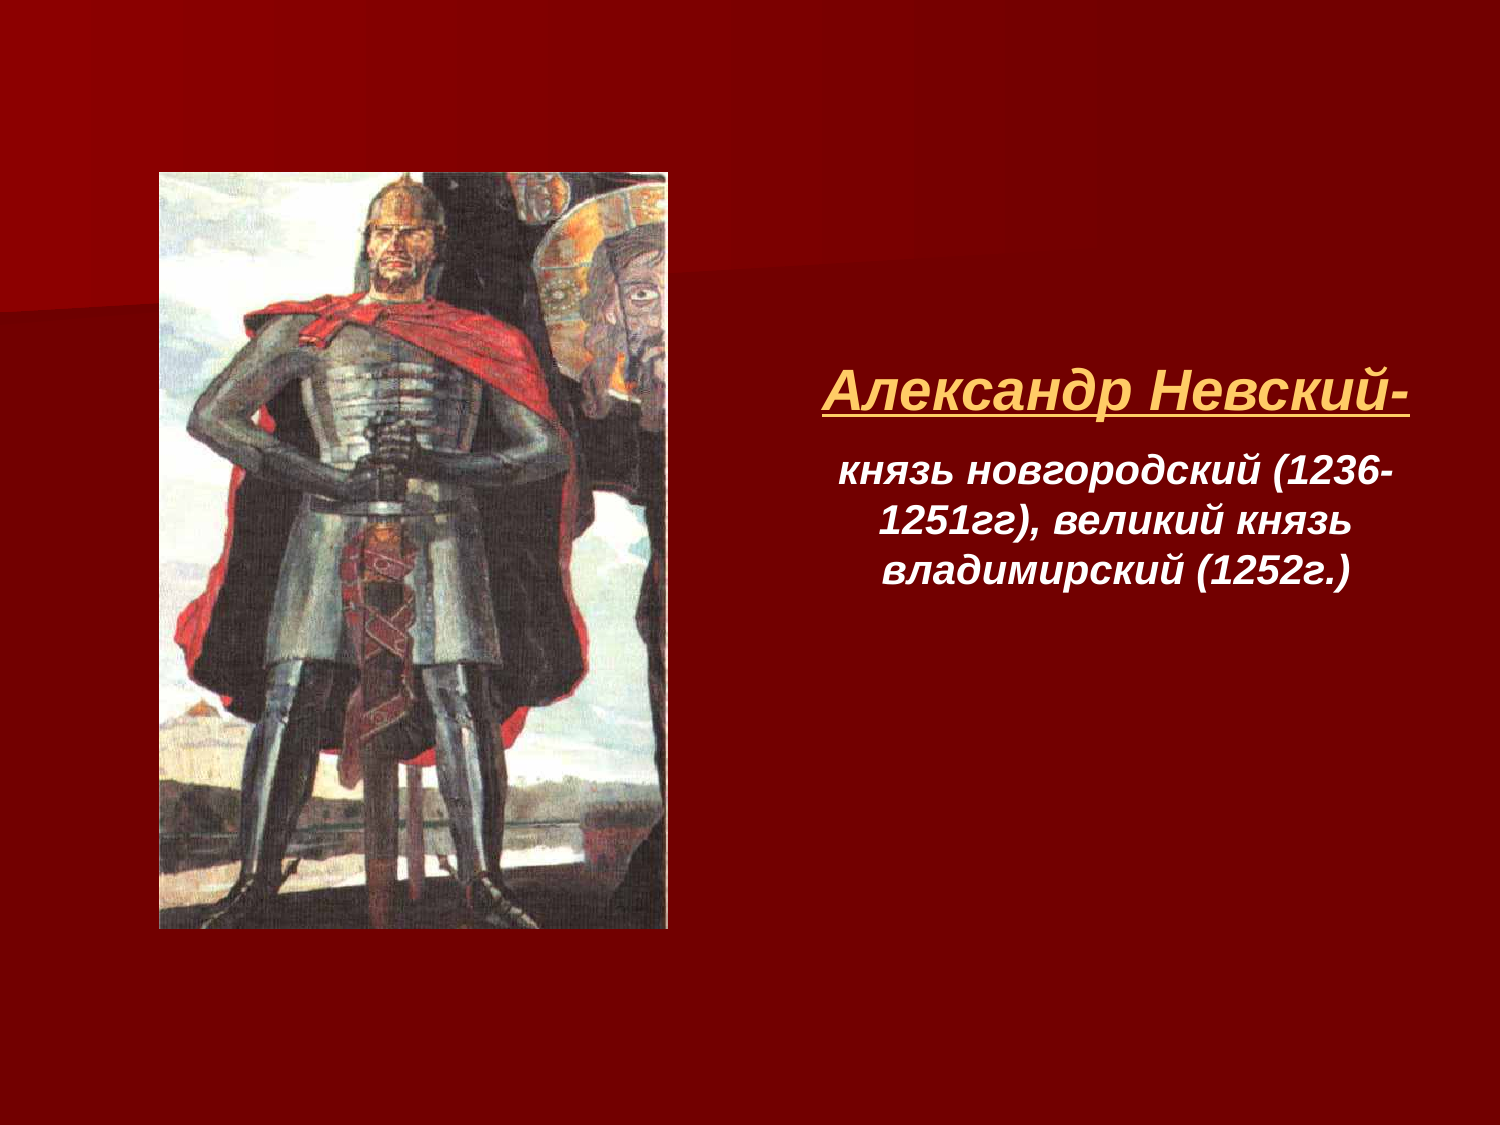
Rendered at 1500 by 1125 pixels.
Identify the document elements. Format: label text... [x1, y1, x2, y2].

text_box Александр Невский- князь новгородский (1236-1251гг), великий князь владимирский (1252г.) [785, 255, 1447, 601]
picture [159, 172, 668, 929]
